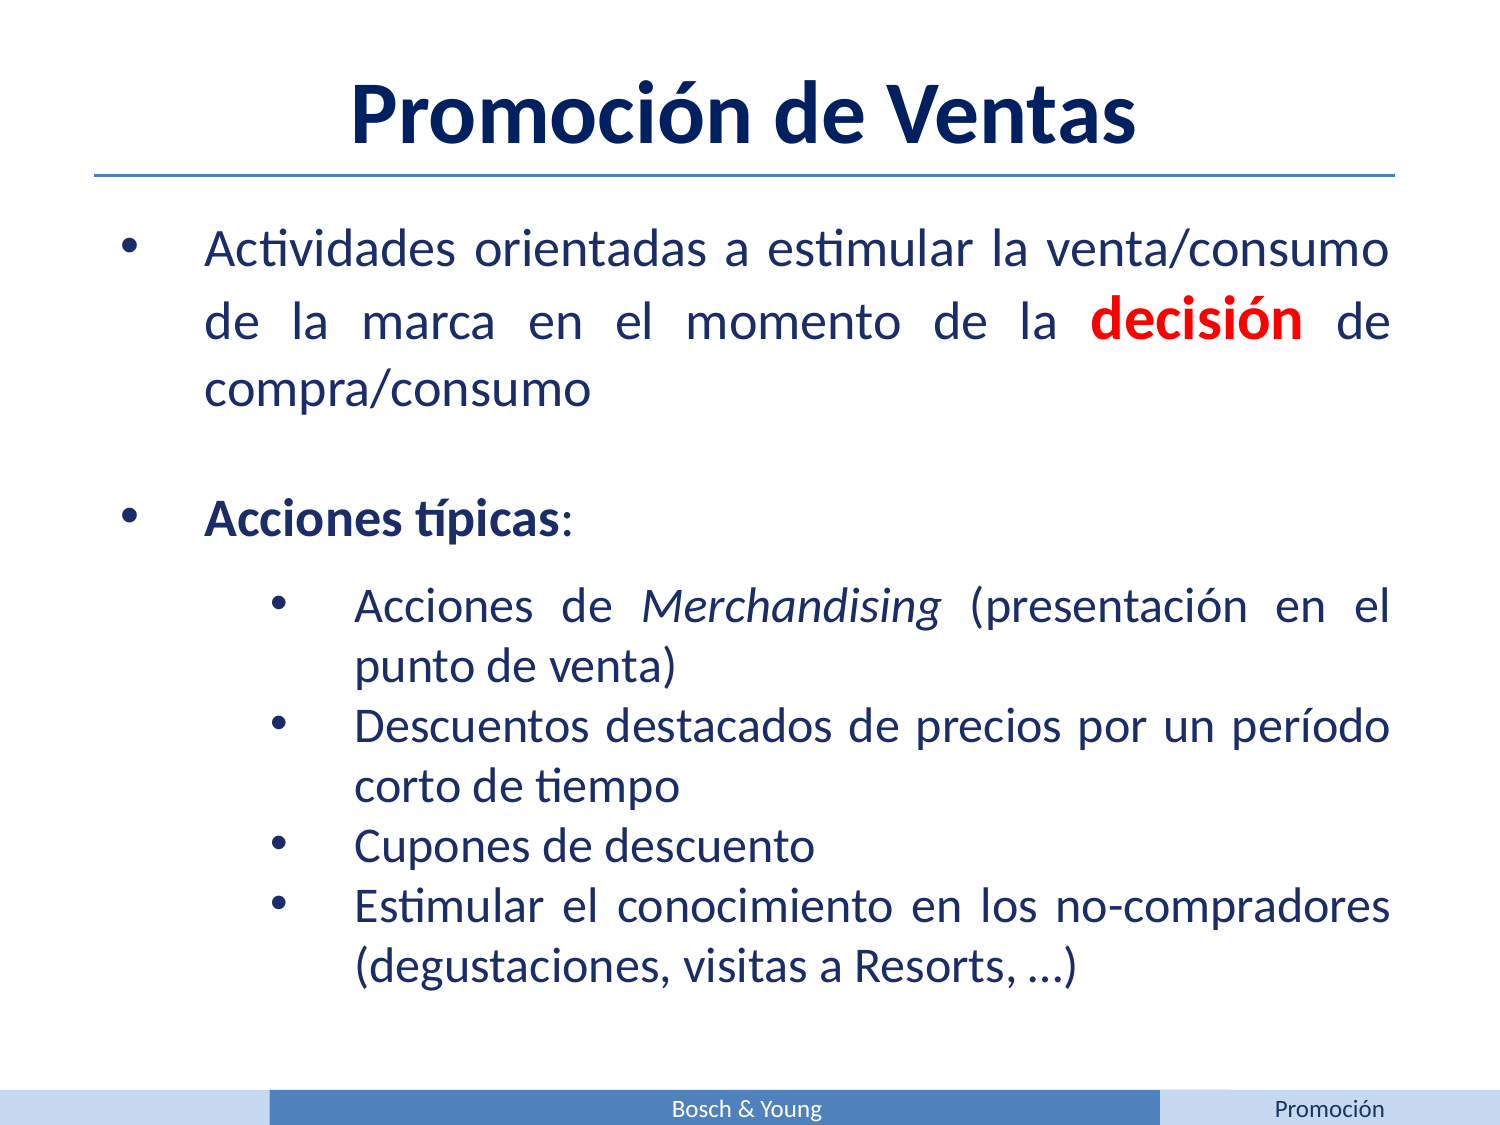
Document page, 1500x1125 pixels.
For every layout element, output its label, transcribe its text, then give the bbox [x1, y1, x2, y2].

text_box Actividades orientadas a estimular la venta/consumo de la marca en el momento de la decisión de compra/consumo Acciones típicas: Acciones de Merchandising (presentación en el punto de venta) Descuentos destacados de precios por un período corto de tiempo Cupones de descuento Estimular el conocimiento en los no-compradores (degustaciones, visitas a Resorts, …) [105, 205, 1407, 1065]
text_box Promoción de Ventas [58, 46, 1430, 170]
text_box Promoción [1158, 1088, 1500, 1125]
text_box [0, 1088, 272, 1125]
text_box Bosch & Young [272, 1088, 1158, 1125]
